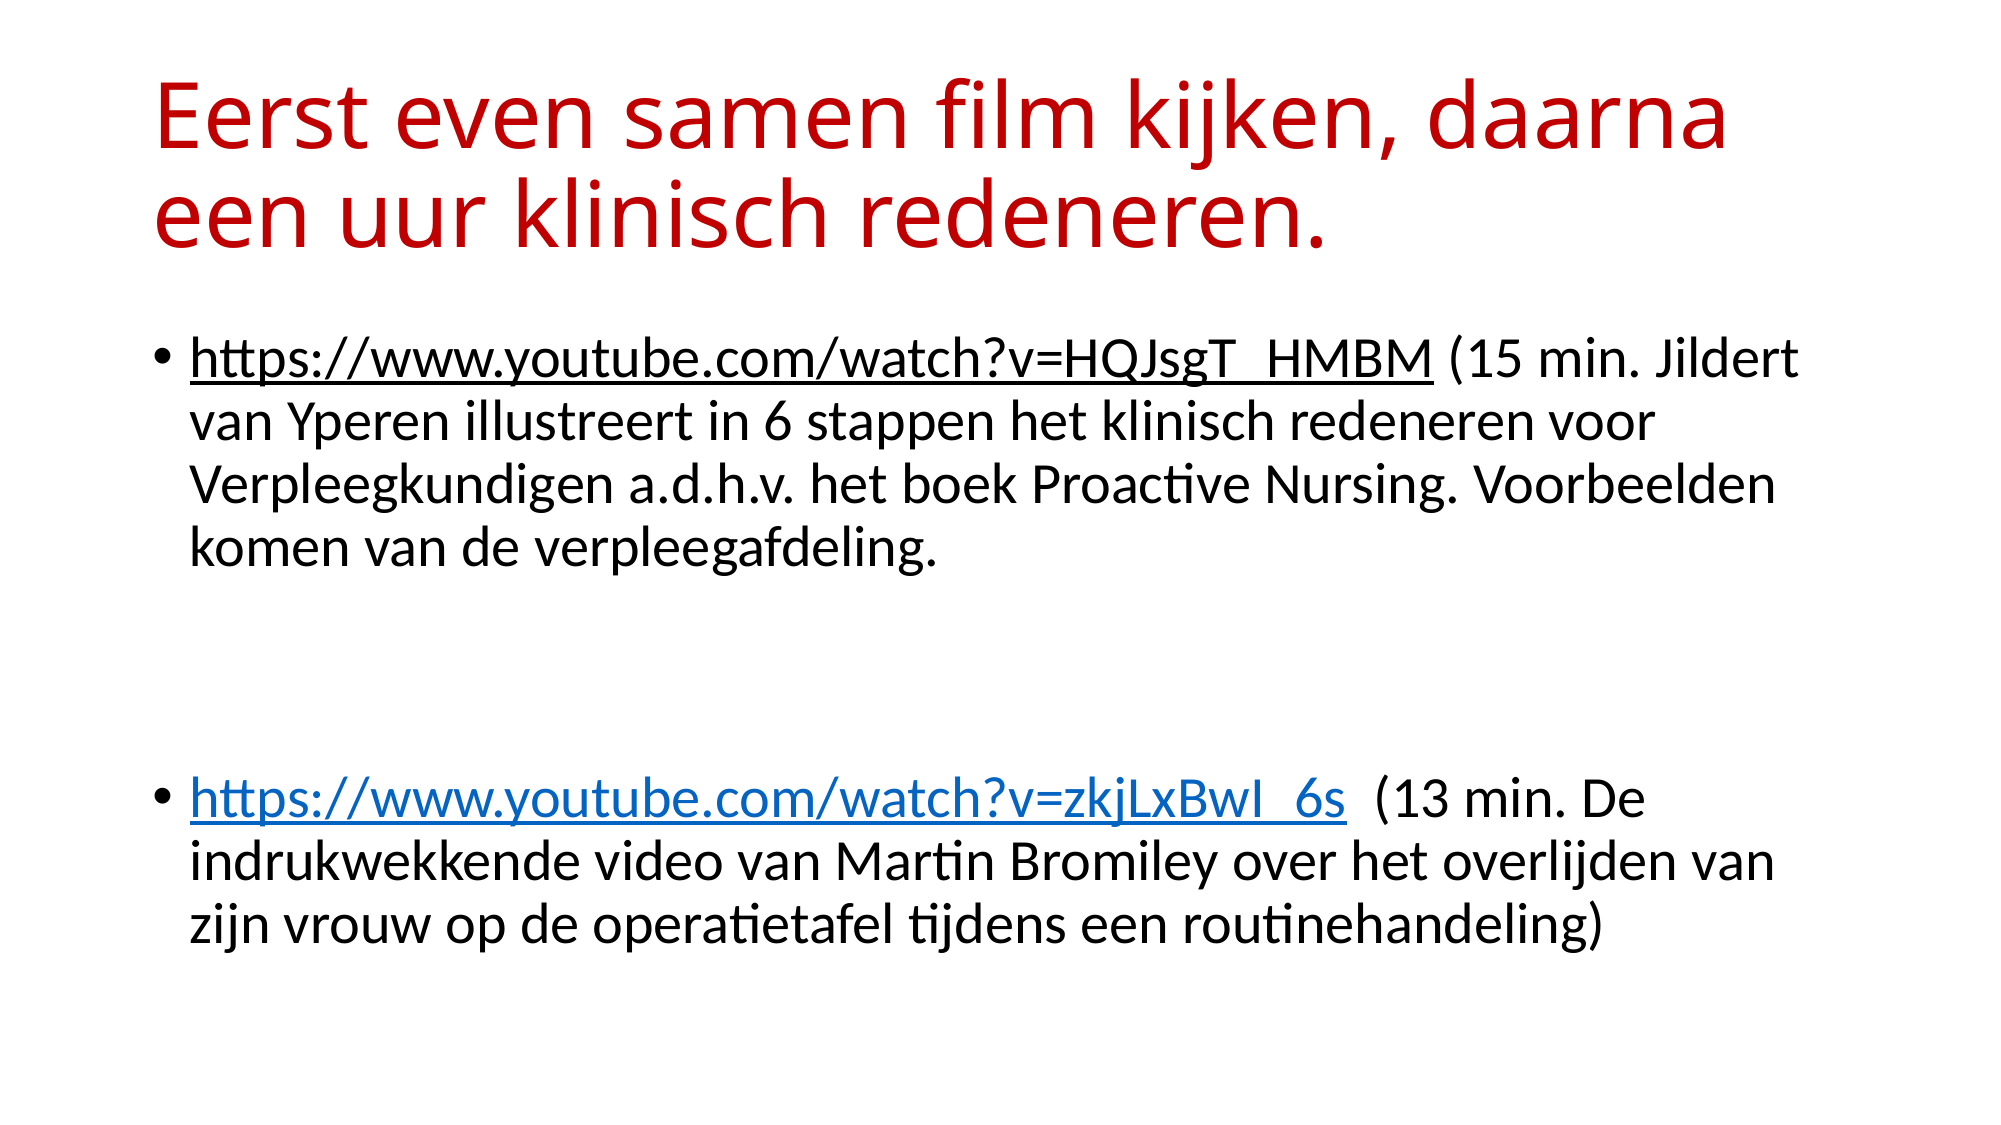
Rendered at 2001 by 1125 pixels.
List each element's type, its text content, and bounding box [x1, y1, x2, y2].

list https://www.youtube.com/watch?v=HQJsgT_HMBM (15 min. Jildert van Yperen illustreert in 6 stappen het klinisch redeneren voor Verpleegkundigen a.d.h.v. het boek Proactive Nursing. Voorbeelden komen van de verpleegafdeling. https://www.youtube.com/watch?v=zkjLxBwI_6s (13 min. De indrukwekkende video van Martin Bromiley over het overlijden van zijn vrouw op de operatietafel tijdens een routinehandeling) [137, 319, 1863, 1034]
title Eerst even samen film kijken, daarna een uur klinisch redeneren. [137, 59, 1863, 278]
